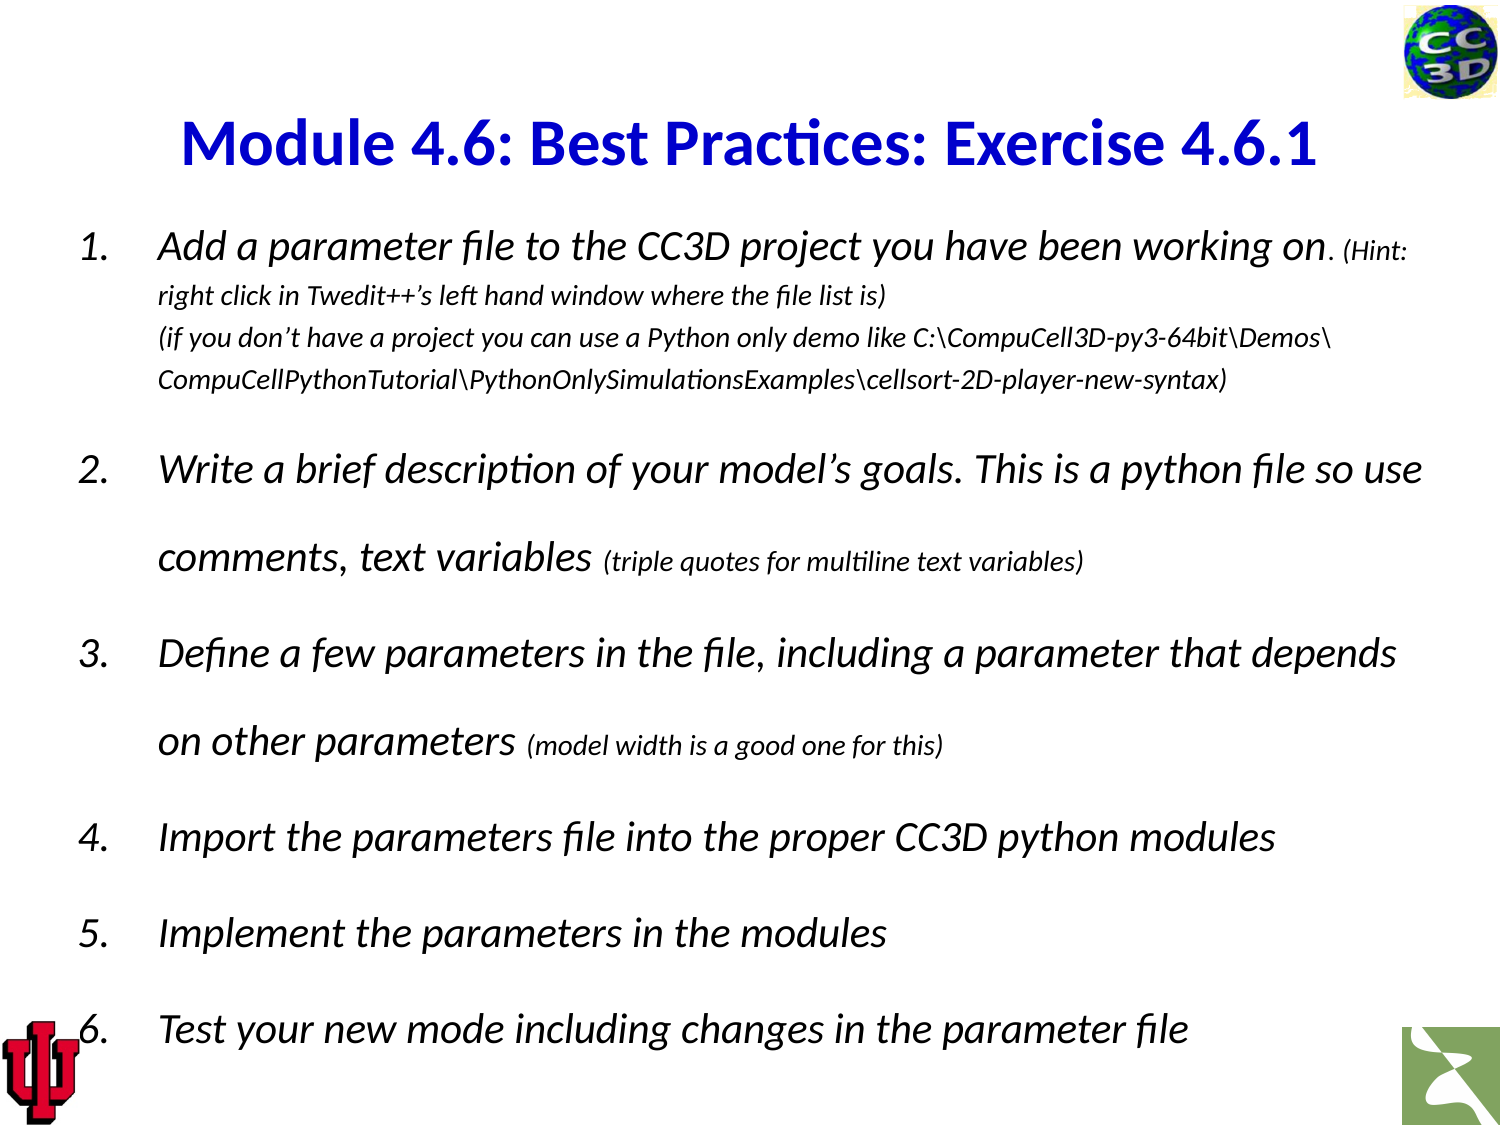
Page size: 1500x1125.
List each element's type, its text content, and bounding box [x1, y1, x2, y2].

picture [0, 1020, 80, 1125]
list Add a parameter file to the CC3D project you have been working on. (Hint: right click in Twedit++’s left hand window where the file list is) (if you don’t have a project you can use a Python only demo like C:\CompuCell3D-py3-64bit\Demos\CompuCellPythonTutorial\PythonOnlySimulationsExamples\cellsort-2D-player-new-syntax) Write a brief description of your model’s goals. This is a python file so use comments, text variables (triple quotes for multiline text variables) Define a few parameters in the file, including a parameter that depends on other parameters (model width is a good one for this) Import the parameters file into the proper CC3D python modules Implement the parameters in the modules Test your new mode including changes in the parameter file [62, 200, 1452, 1073]
picture [1402, 0, 1500, 103]
title Module 4.6: Best Practices: Exercise 4.6.1 [75, 45, 1425, 200]
picture [1402, 1027, 1500, 1125]
